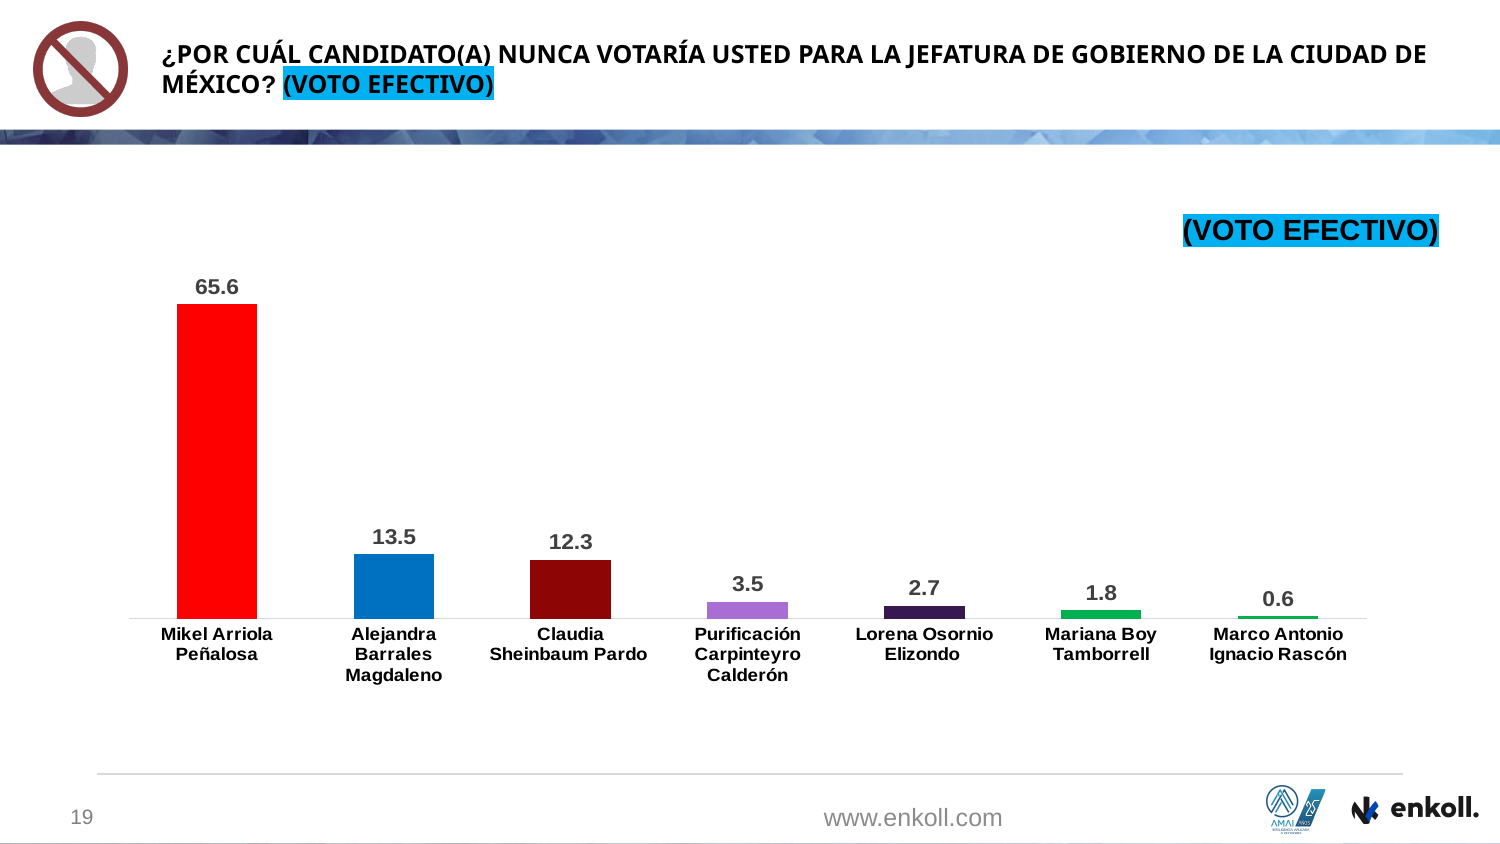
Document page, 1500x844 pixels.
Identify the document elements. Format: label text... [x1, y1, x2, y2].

picture [1265, 784, 1326, 789]
chart [127, 273, 1376, 687]
picture [0, 130, 1500, 144]
text_box www.enkoll.com [660, 793, 1167, 839]
title ¿POR CUÁL CANDIDATO(A) NUNCA VOTARÍA USTED PARA LA JEFATURA DE GOBIERNO DE LA CIUDAD DE MÉXICO? (VOTO EFECTIVO) [146, 12, 1492, 124]
slide_number 19 [55, 789, 1500, 844]
text_box (VOTO EFECTIVO) [1167, 203, 1454, 254]
picture [32, 21, 129, 117]
